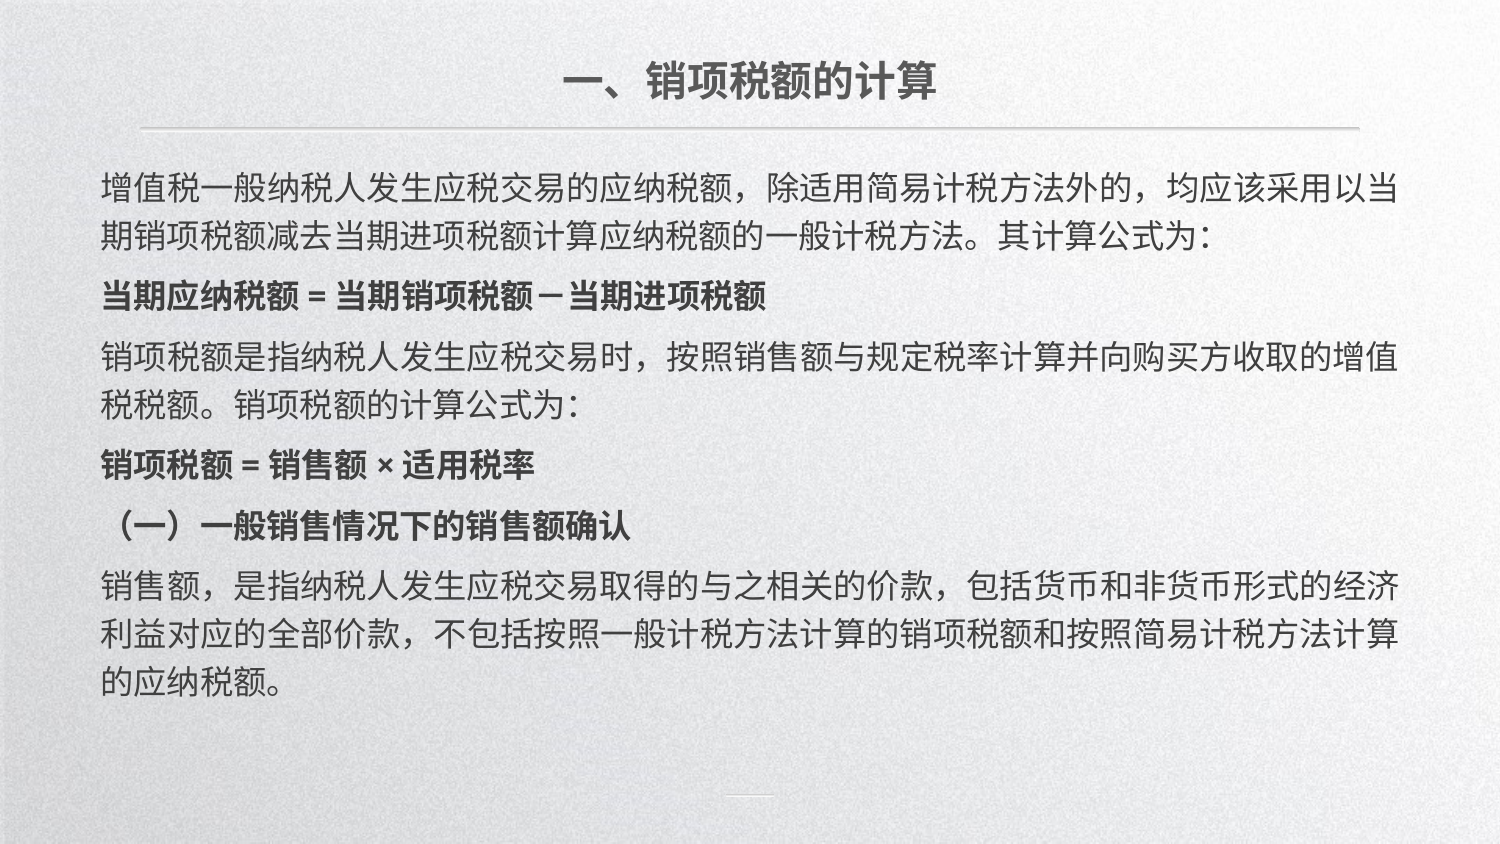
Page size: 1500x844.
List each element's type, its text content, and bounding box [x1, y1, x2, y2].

text_box 增值税一般纳税人发生应税交易的应纳税额，除适用简易计税方法外的，均应该采用以当期销项税额减去当期进项税额计算应纳税额的一般计税方法。其计算公式为： 当期应纳税额=当期销项税额－当期进项税额 销项税额是指纳税人发生应税交易时，按照销售额与规定税率计算并向购买方收取的增值税税额。销项税额的计算公式为： 销项税额=销售额×适用税率 （一）一般销售情况下的销售额确认 销售额，是指纳税人发生应税交易取得的与之相关的价款，包括货币和非货币形式的经济利益对应的全部价款，不包括按照一般计税方法计算的销项税额和按照简易计税方法计算的应纳税额。 [100, 159, 1400, 701]
text_box 一、销项税额的计算 [460, 49, 1039, 111]
picture [0, 0, 1500, 844]
